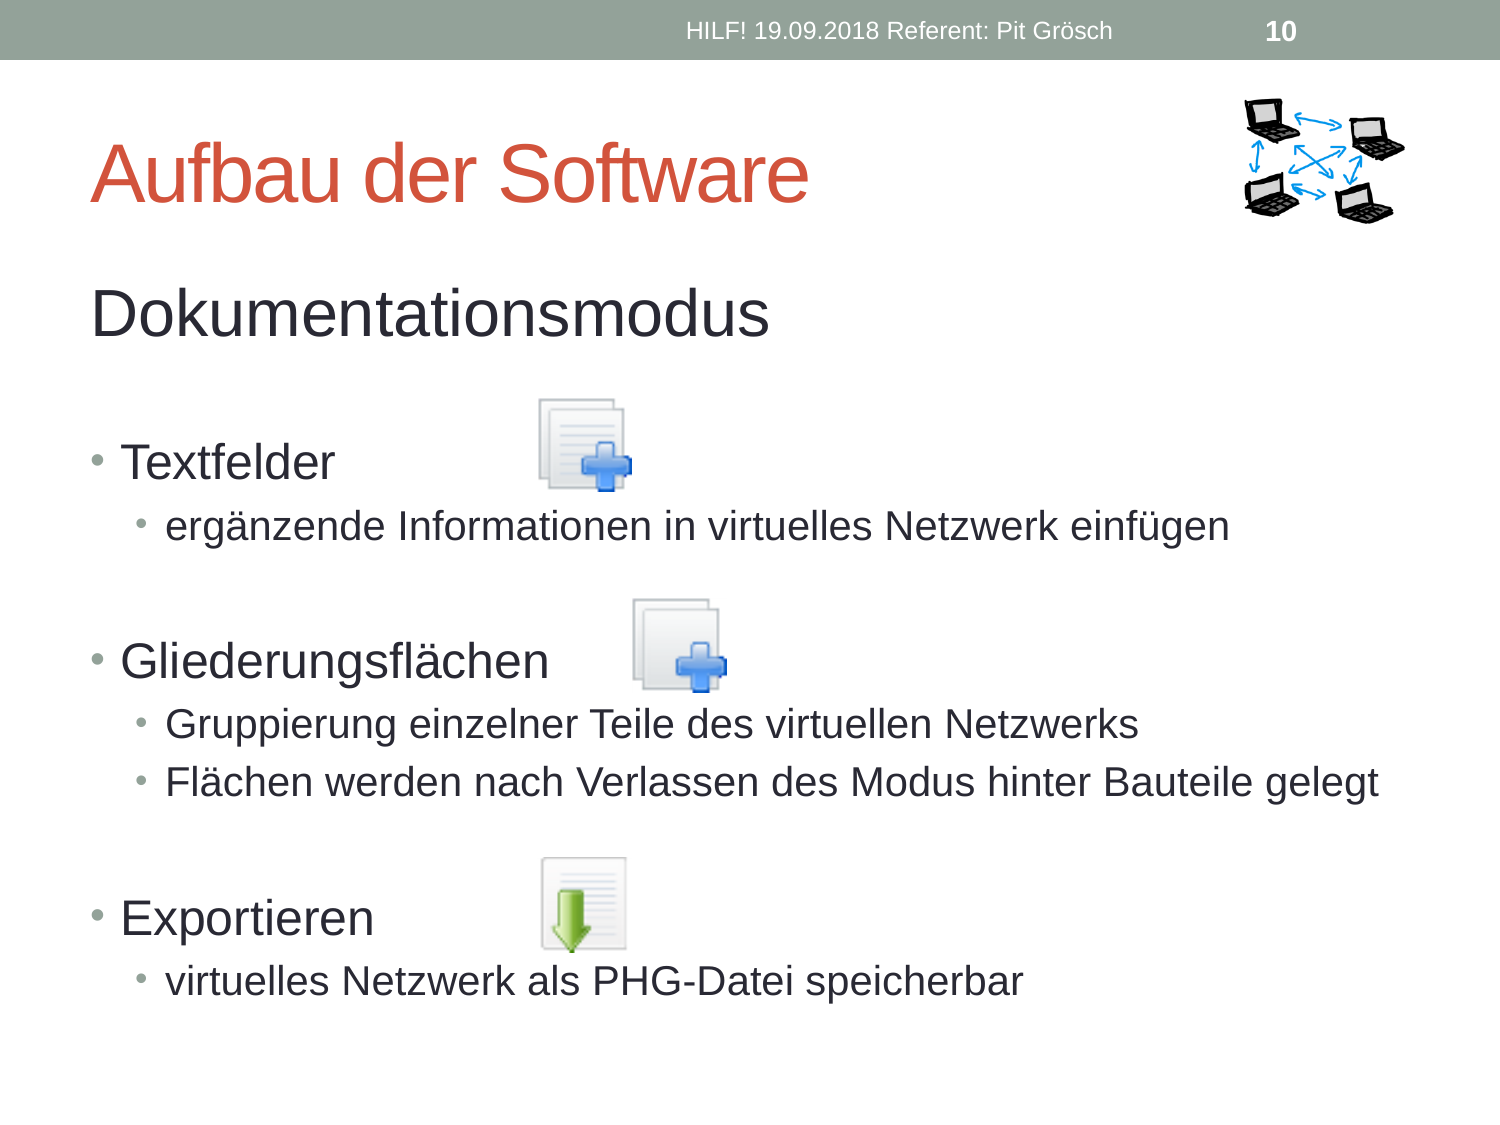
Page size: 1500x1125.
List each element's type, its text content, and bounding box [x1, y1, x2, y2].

picture [1210, 77, 1440, 250]
picture [631, 597, 727, 693]
footer HILF! 19.09.2018 Referent: Pit Grösch [562, 3, 1238, 57]
slide_number 10 [1250, 3, 1425, 57]
title Aufbau der Software [75, 87, 1207, 250]
list Dokumentationsmodus Textfelder ergänzende Informationen in virtuelles Netzwerk einfügen Gliederungsflächen Gruppierung einzelner Teile des virtuellen Netzwerks Flächen werden nach Verlassen des Modus hinter Bauteile gelegt Exportieren virtuelles Netzwerk als PHG-Datei speicherbar [75, 262, 1425, 1063]
picture [537, 857, 633, 953]
picture [537, 396, 633, 492]
